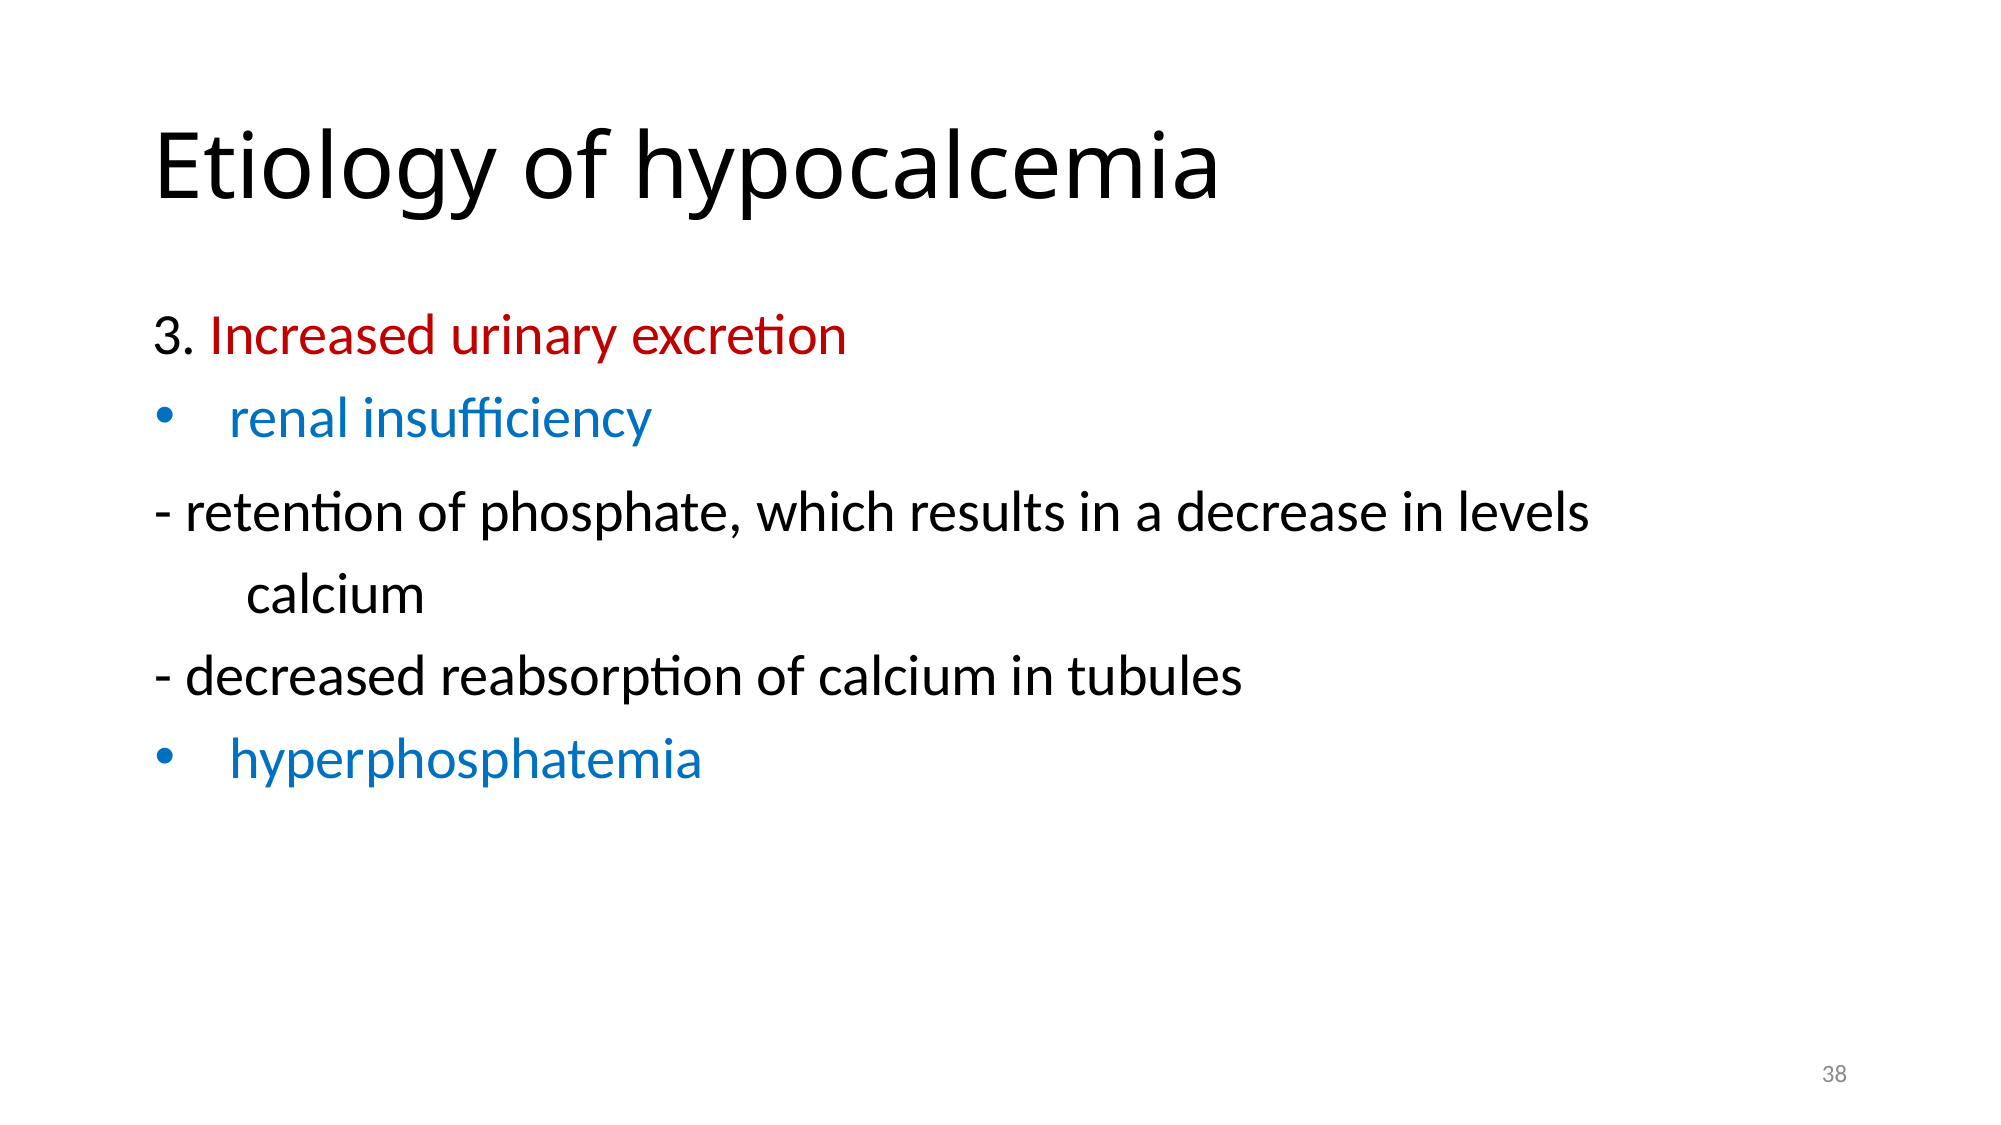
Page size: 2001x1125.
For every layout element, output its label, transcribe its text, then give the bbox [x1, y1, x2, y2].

title Etiology of hypocalcemia [137, 59, 1863, 278]
list 3. Increased urinary excretion renal insufficiency - retention of phosphate, which results in a decrease in levels calcium - decreased reabsorption of calcium in tubules hyperphosphatemia [137, 299, 1863, 1014]
slide_number 38 [1412, 1042, 1863, 1103]
